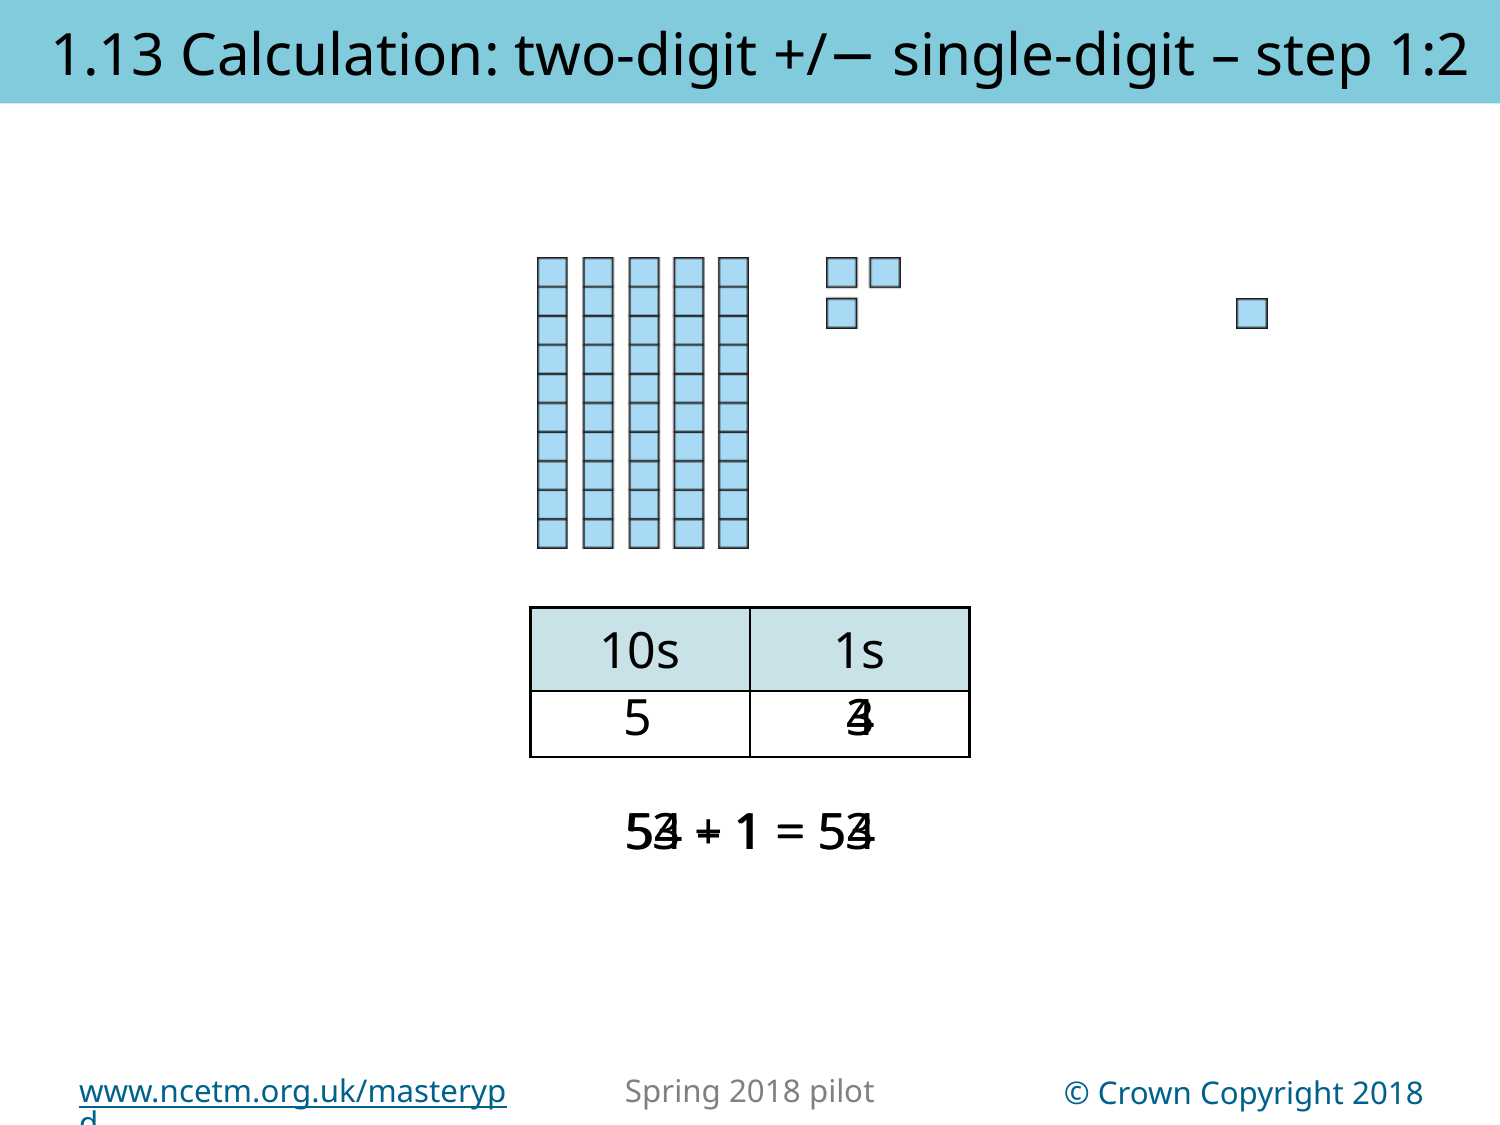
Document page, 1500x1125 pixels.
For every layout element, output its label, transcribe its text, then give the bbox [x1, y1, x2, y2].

table_header 1s [751, 609, 968, 690]
text_box 54 – 1 = 53 [610, 791, 890, 867]
table_header 10s [532, 609, 749, 690]
text_box 4 [831, 677, 891, 753]
table_cell [751, 692, 968, 756]
picture [1236, 297, 1268, 329]
picture [826, 257, 901, 330]
text_box 5 [608, 677, 667, 753]
picture [537, 257, 749, 549]
table_cell [532, 692, 749, 756]
list 1.13 Calculation: two-digit +/− single-digit – step 1:2 [0, 0, 1500, 104]
